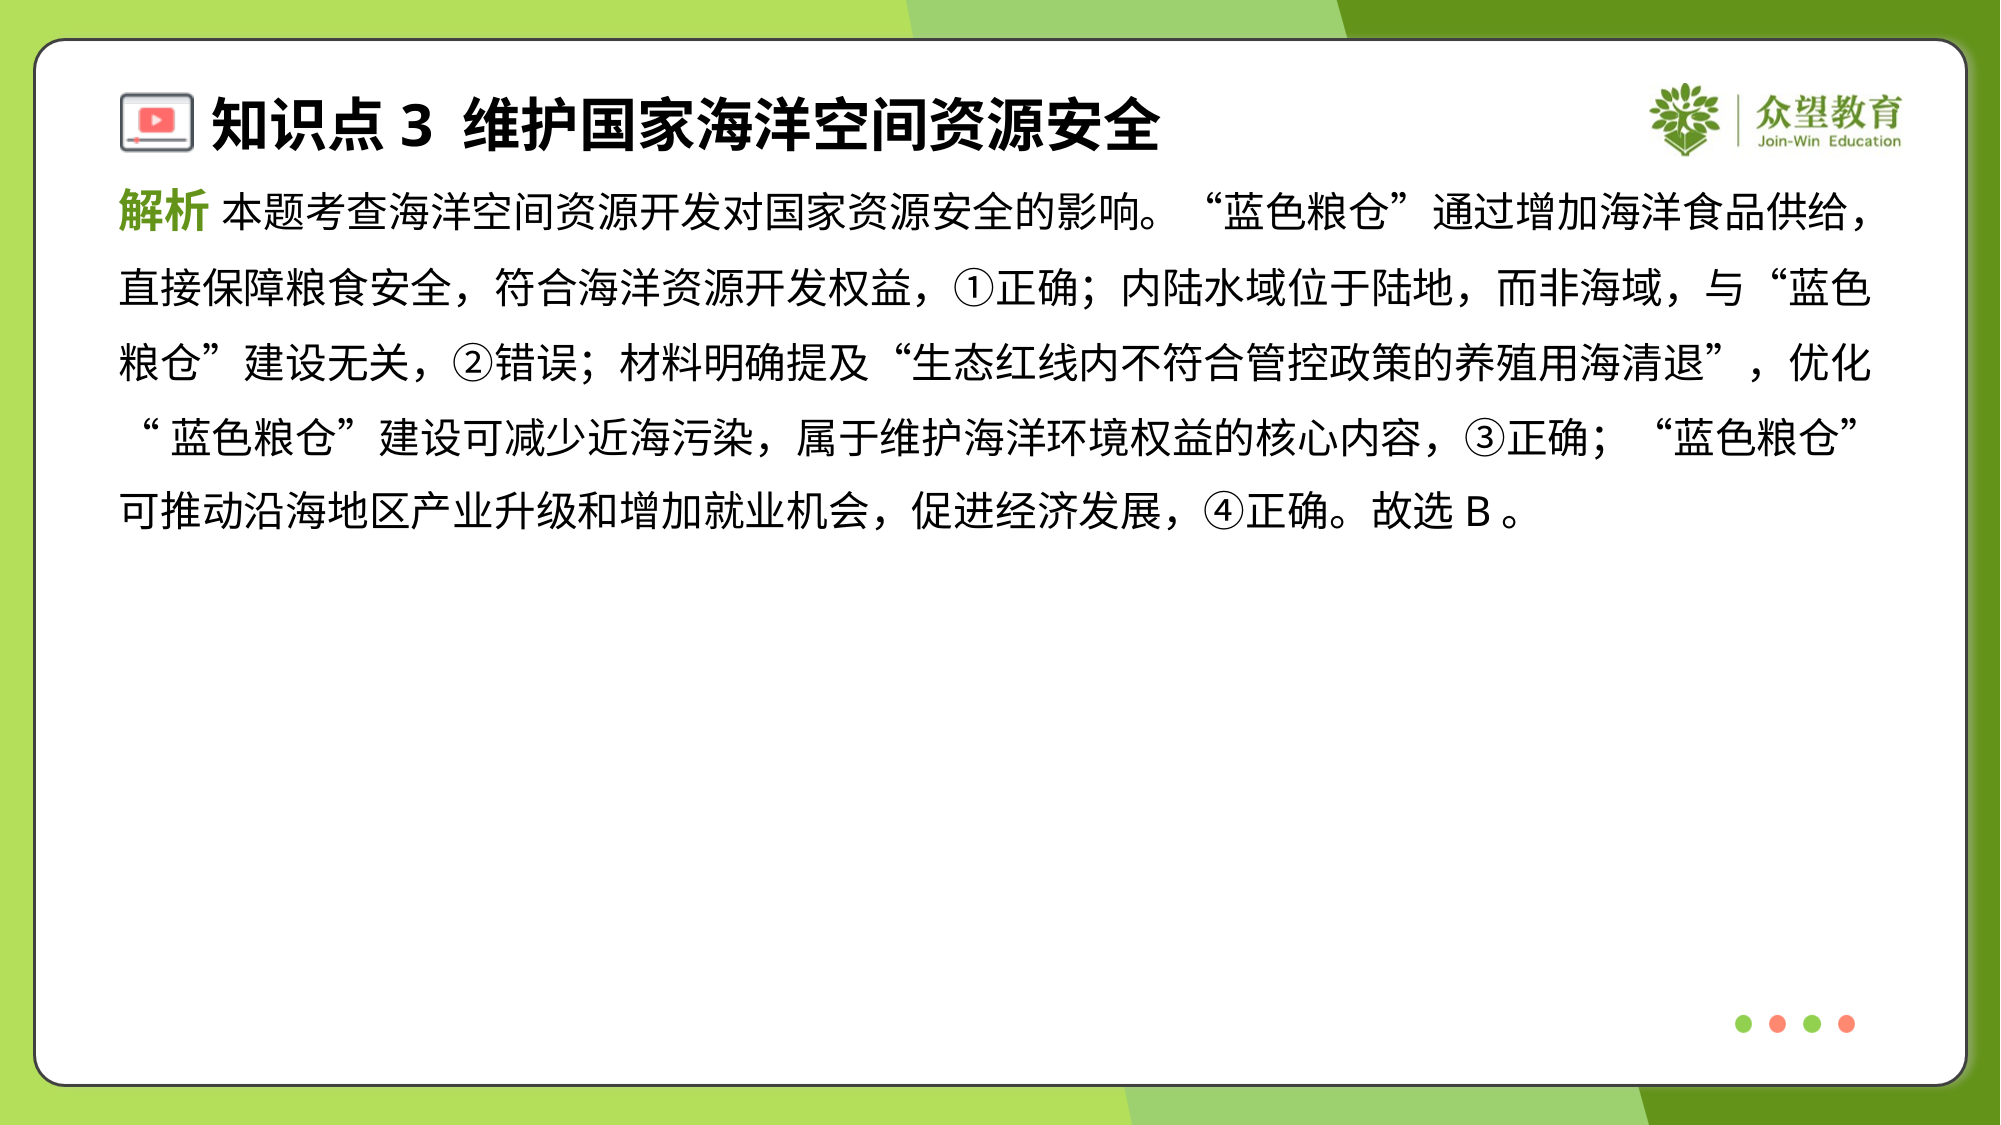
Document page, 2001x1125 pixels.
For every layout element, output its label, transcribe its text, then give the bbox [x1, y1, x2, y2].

text_box 解析 本题考查海洋空间资源开发对国家资源安全的影响。“蓝色粮仓”通过增加海洋食品供给， 直接保障粮食安全，符合海洋资源开发权益，①正确；内陆水域位于陆地，而非海域，与“蓝色 粮仓”建设无关，②错误；材料明确提及“生态红线内不符合管控政策的养殖用海清退”，优化 “蓝色粮仓”建设可减少近海污染，属于维护海洋环境权益的核心内容，③正确；“蓝色粮仓” 可推动沿海地区产业升级和增加就业机会，促进经济发展，④正确。故选B。 [118, 159, 1883, 527]
picture [0, 0, 2000, 1125]
